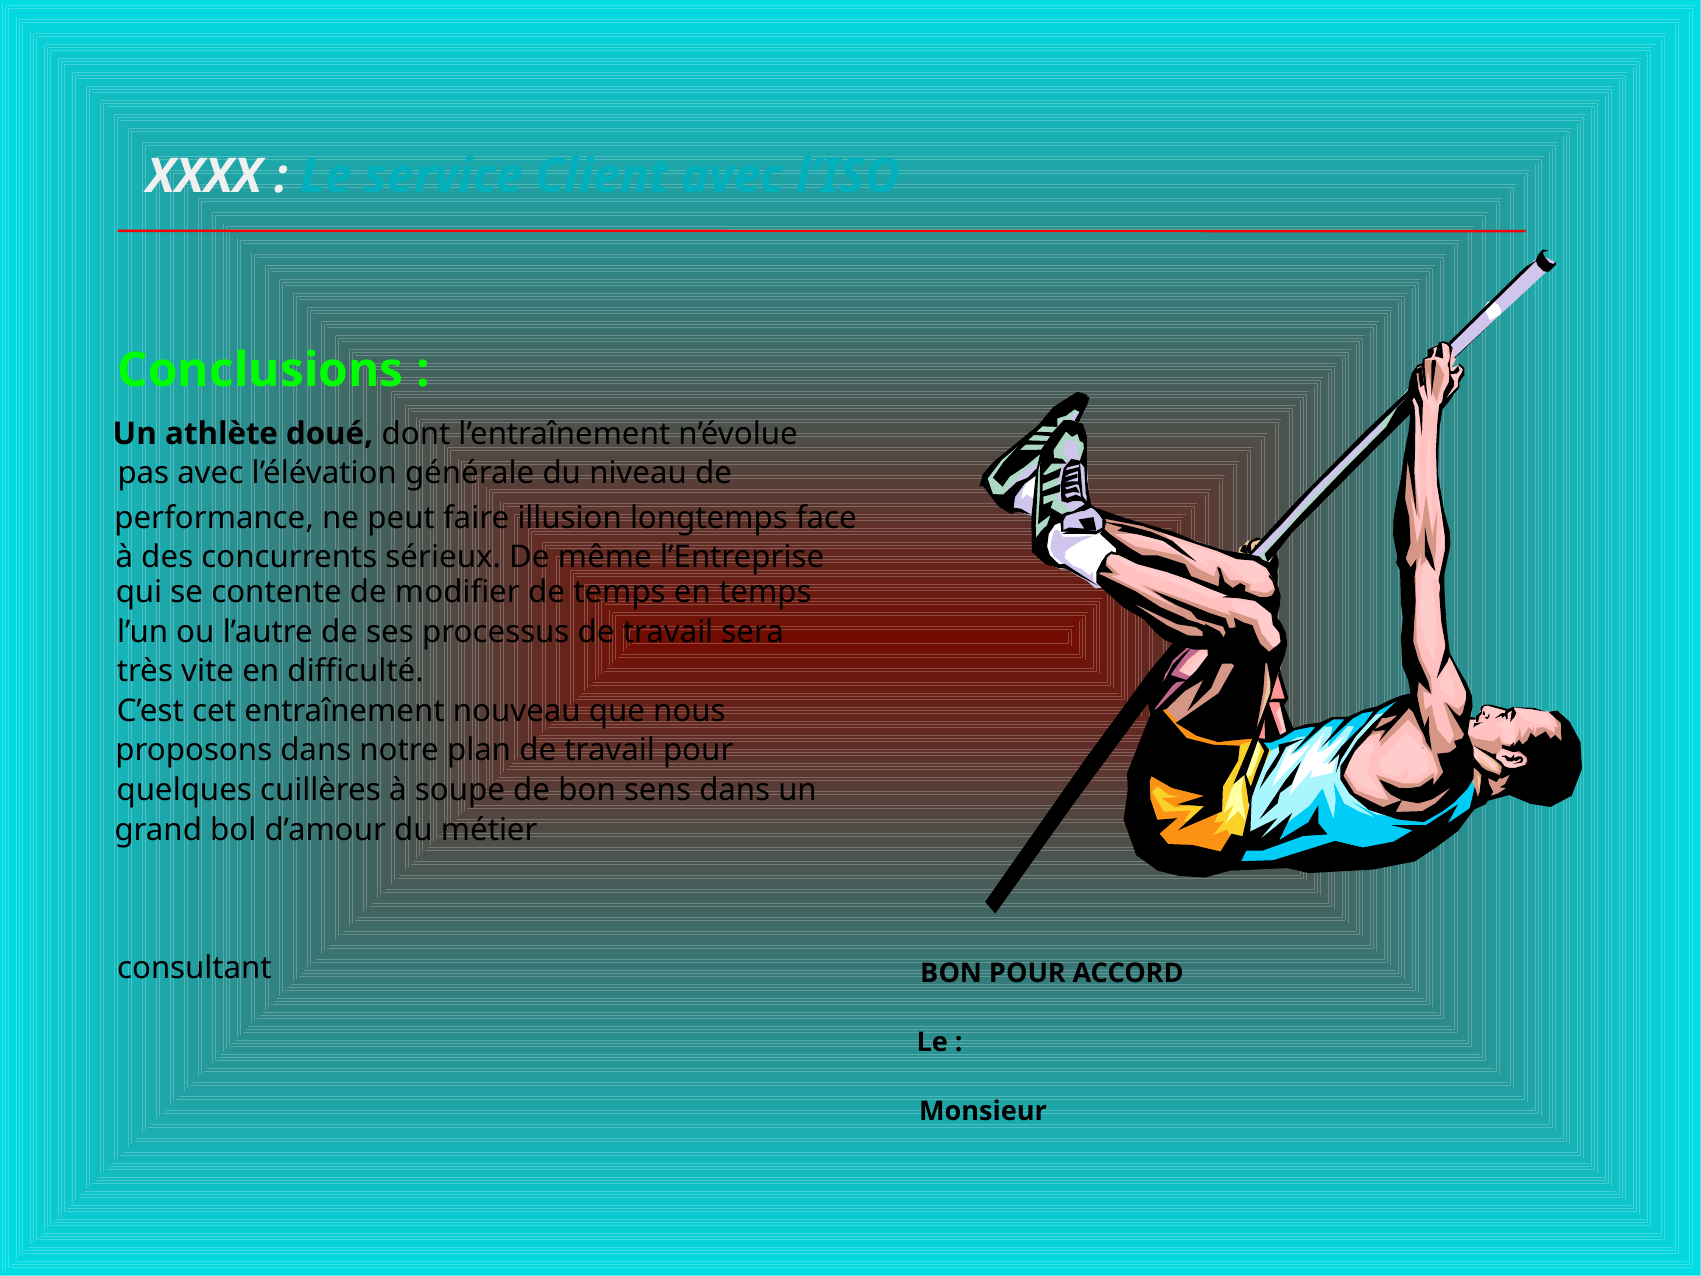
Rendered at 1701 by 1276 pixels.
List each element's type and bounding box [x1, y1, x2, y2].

text_box [63, 122, 1582, 1144]
